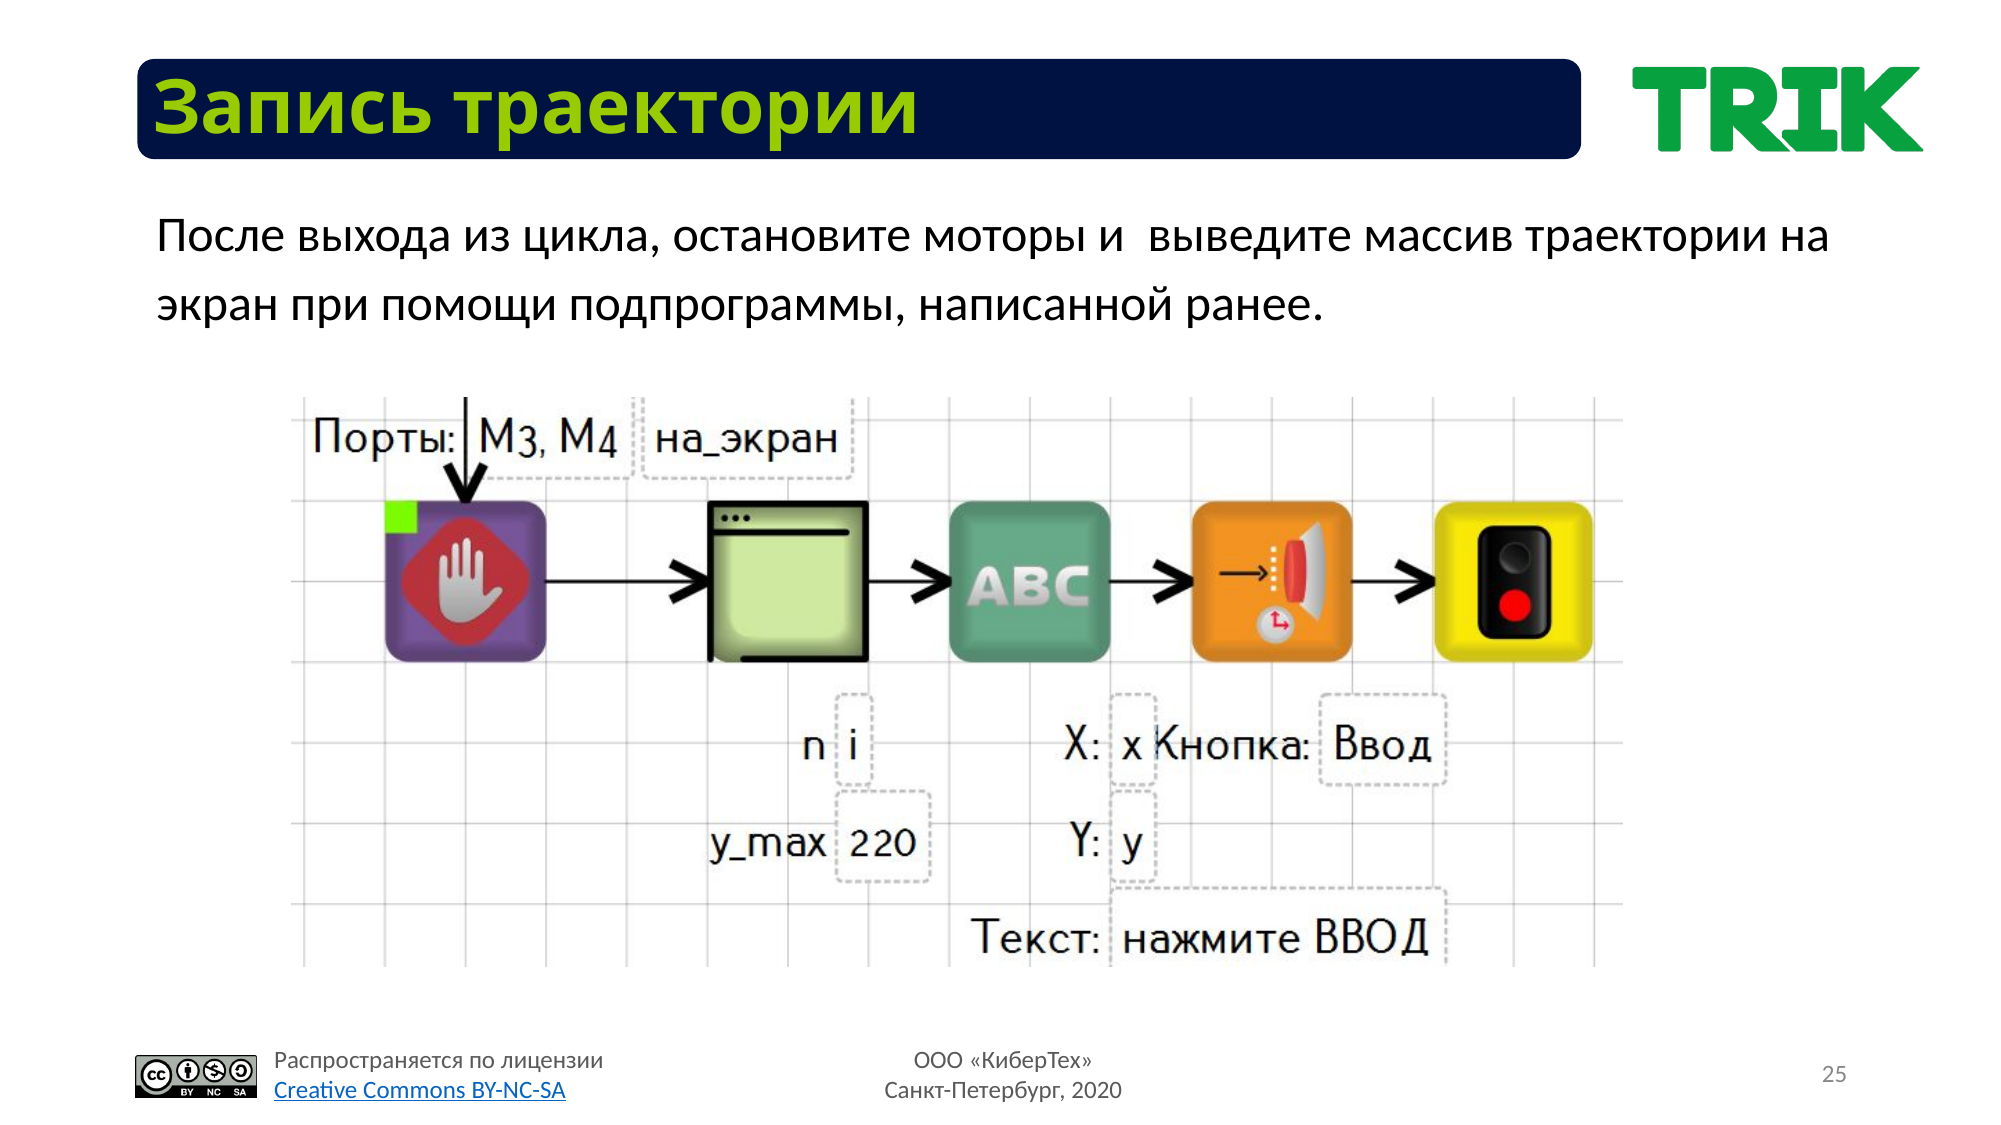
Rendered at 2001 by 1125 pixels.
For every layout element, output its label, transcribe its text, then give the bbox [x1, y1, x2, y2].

picture [135, 1055, 257, 1098]
text_box 25 [1412, 1042, 1863, 1103]
picture [290, 396, 1623, 967]
text_box Запись траектории [137, 61, 1582, 162]
text_box После выхода из цикла, остановите моторы и выведите массив траектории на экран при помощи подпрограммы, написанной ранее. [141, 177, 1867, 395]
picture [1631, 64, 1924, 154]
